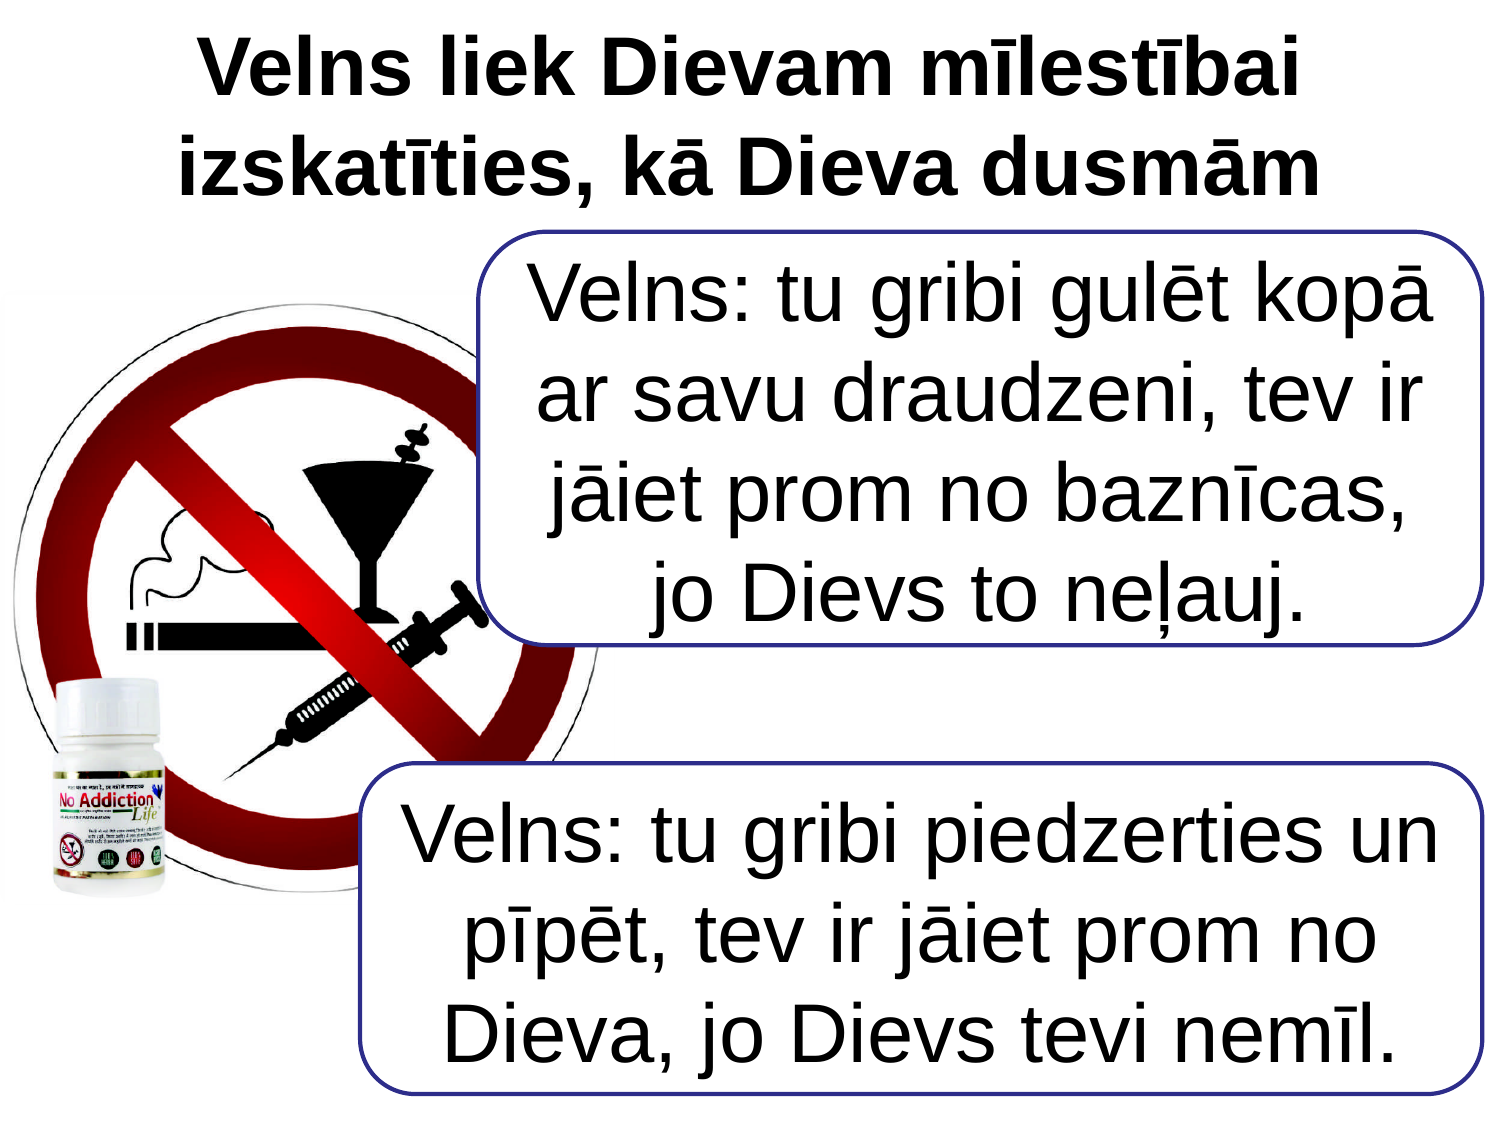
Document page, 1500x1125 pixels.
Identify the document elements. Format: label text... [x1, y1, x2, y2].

text_box Velns: tu gribi piedzerties un pīpēt, tev ir jāiet prom no Dieva, jo Dievs tevi nemīl. [357, 761, 1485, 1097]
picture [0, 290, 615, 906]
text_box Velns: tu gribi gulēt kopā ar savu draudzeni, tev ir jāiet prom no baznīcas, jo Dievs to neļauj. [477, 229, 1485, 648]
title Velns liek Dievam mīlestībai izskatīties, kā Dieva dusmām [0, 54, 1500, 171]
